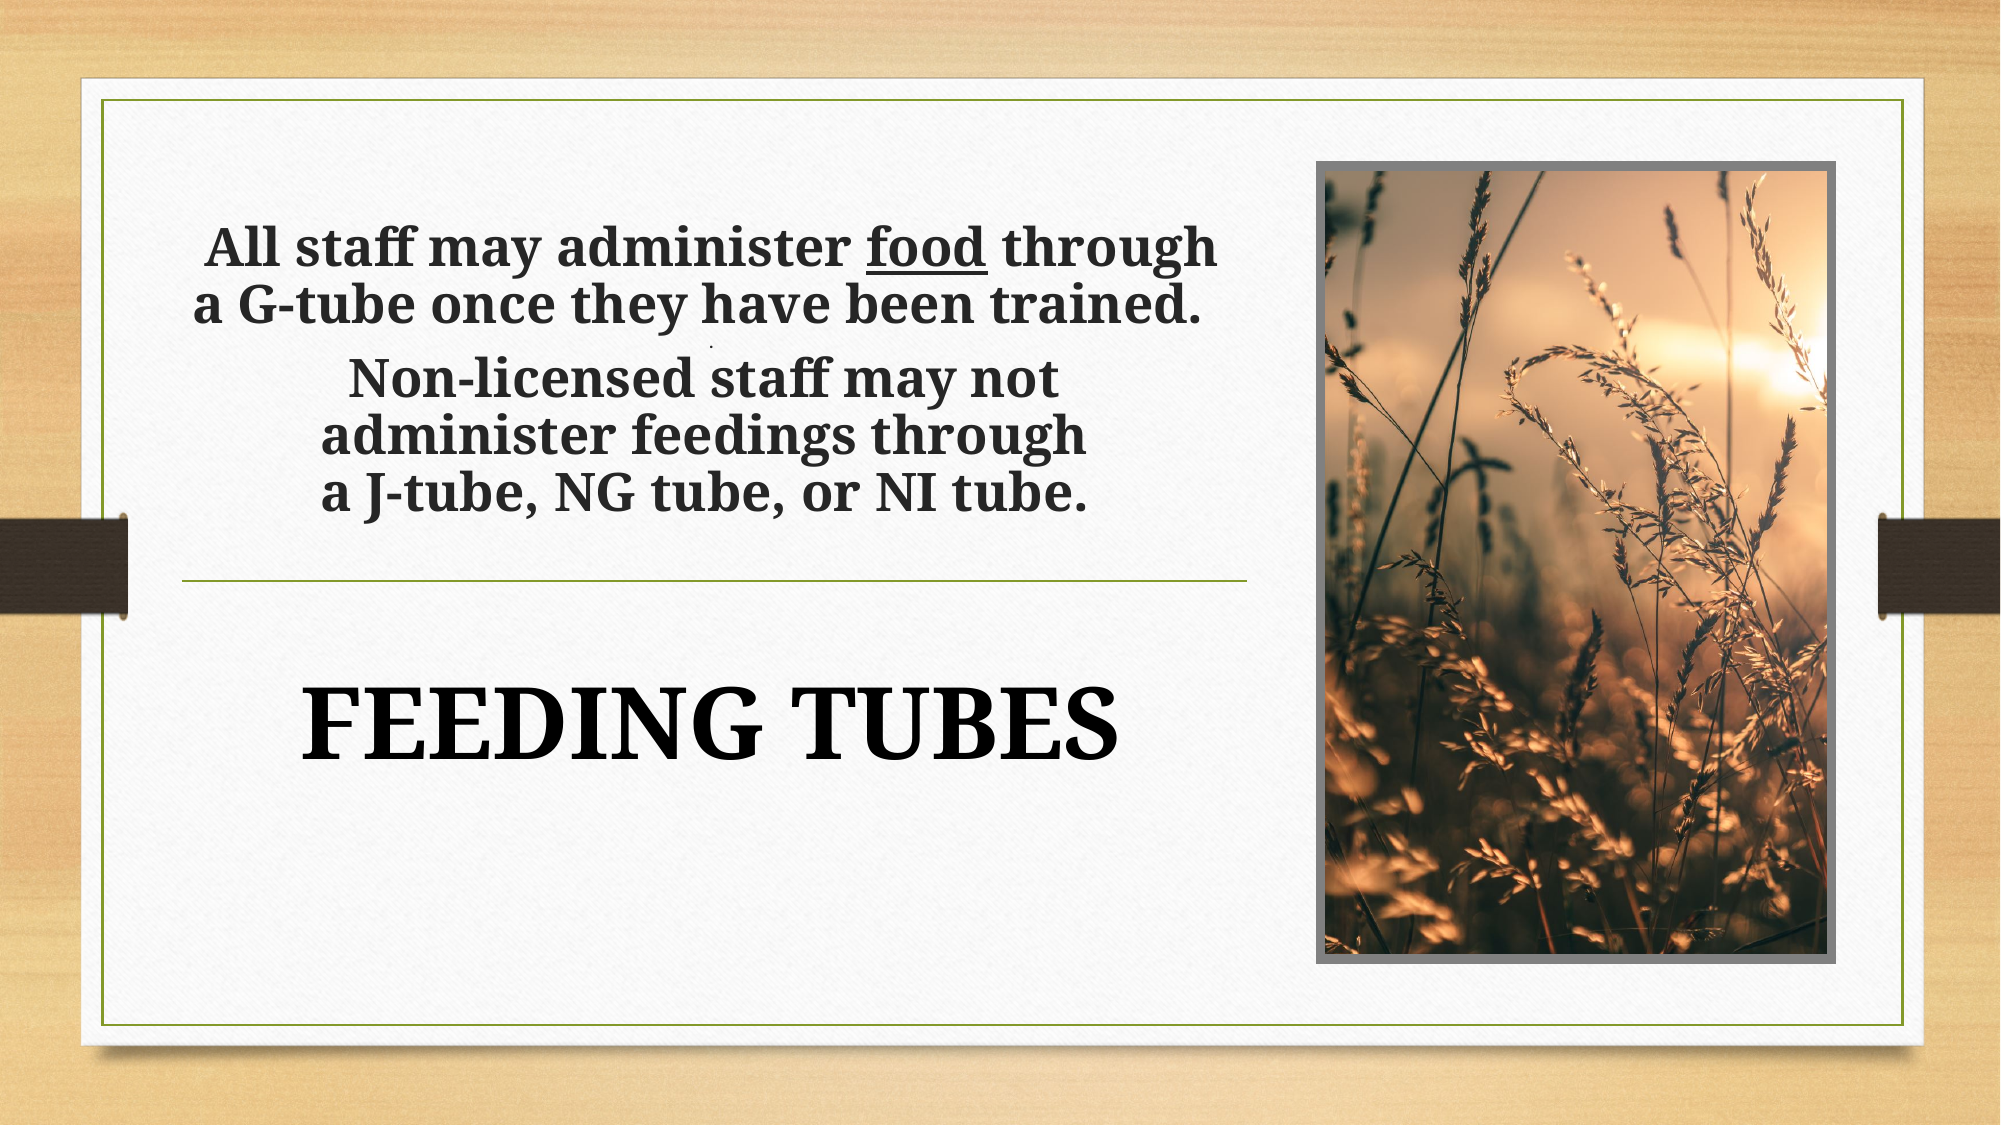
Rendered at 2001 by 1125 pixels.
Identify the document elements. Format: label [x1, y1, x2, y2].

picture [1324, 170, 1828, 955]
text_box [0, 0, 2000, 1125]
